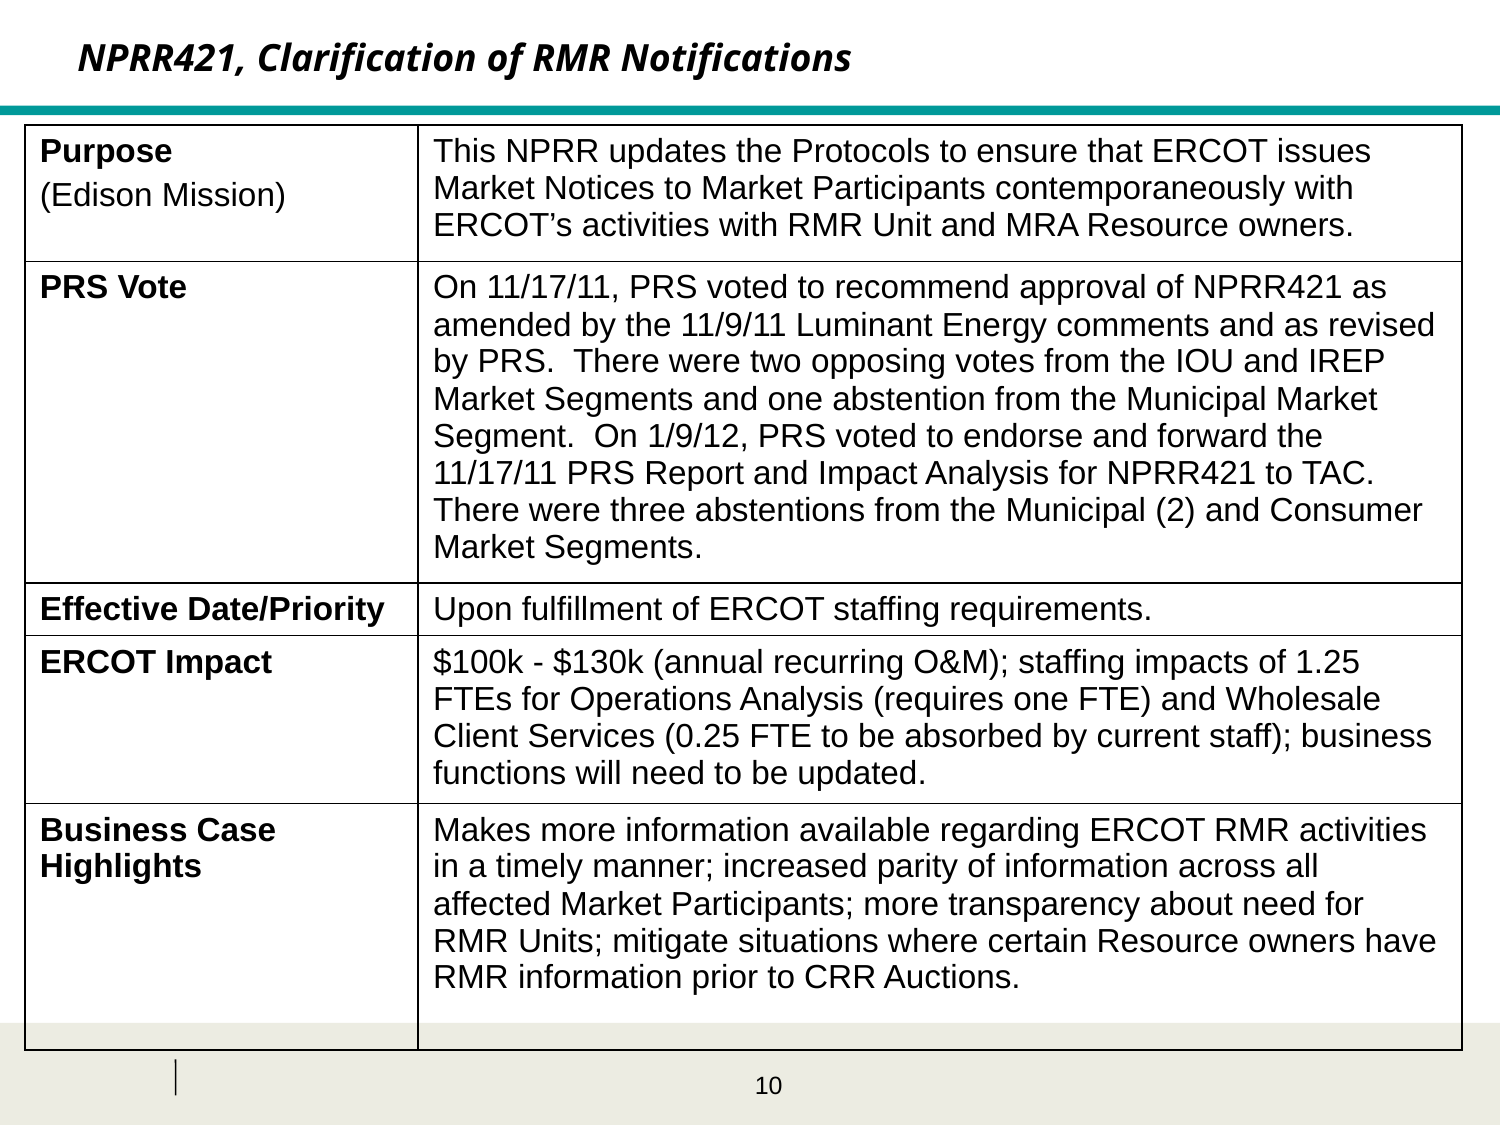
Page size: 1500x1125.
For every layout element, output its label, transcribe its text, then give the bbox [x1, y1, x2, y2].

table_cell Effective Date/Priority [26, 584, 417, 635]
table_cell Business Case Highlights [26, 804, 417, 1049]
table_cell ERCOT Impact [26, 636, 417, 803]
table_cell PRS Vote [26, 262, 417, 582]
table_cell Makes more information available regarding ERCOT RMR activities in a timely manner; increased parity of information across all affected Market Participants; more transparency about need for RMR Units; mitigate situations where certain Resource owners have RMR information prior to CRR Auctions. [419, 804, 1461, 1049]
title NPRR421, Clarification of RMR Notifications [62, 0, 1500, 113]
table_cell Upon fulfillment of ERCOT staffing requirements. [419, 584, 1461, 635]
table_cell On 11/17/11, PRS voted to recommend approval of NPRR421 as amended by the 11/9/11 Luminant Energy comments and as revised by PRS. There were two opposing votes from the IOU and IREP Market Segments and one abstention from the Municipal Market Segment. On 1/9/12, PRS voted to endorse and forward the 11/17/11 PRS Report and Impact Analysis for NPRR421 to TAC. There were three abstentions from the Municipal (2) and Consumer Market Segments. [419, 262, 1461, 582]
table_header This NPRR updates the Protocols to ensure that ERCOT issues Market Notices to Market Participants contemporaneously with ERCOT’s activities with RMR Unit and MRA Resource owners. [419, 126, 1461, 261]
table_header Purpose (Edison Mission) [26, 126, 417, 261]
table_cell $100k - $130k (annual recurring O&M); staffing impacts of 1.25 FTEs for Operations Analysis (requires one FTE) and Wholesale Client Services (0.25 FTE to be absorbed by current staff); business functions will need to be updated. [419, 636, 1461, 803]
